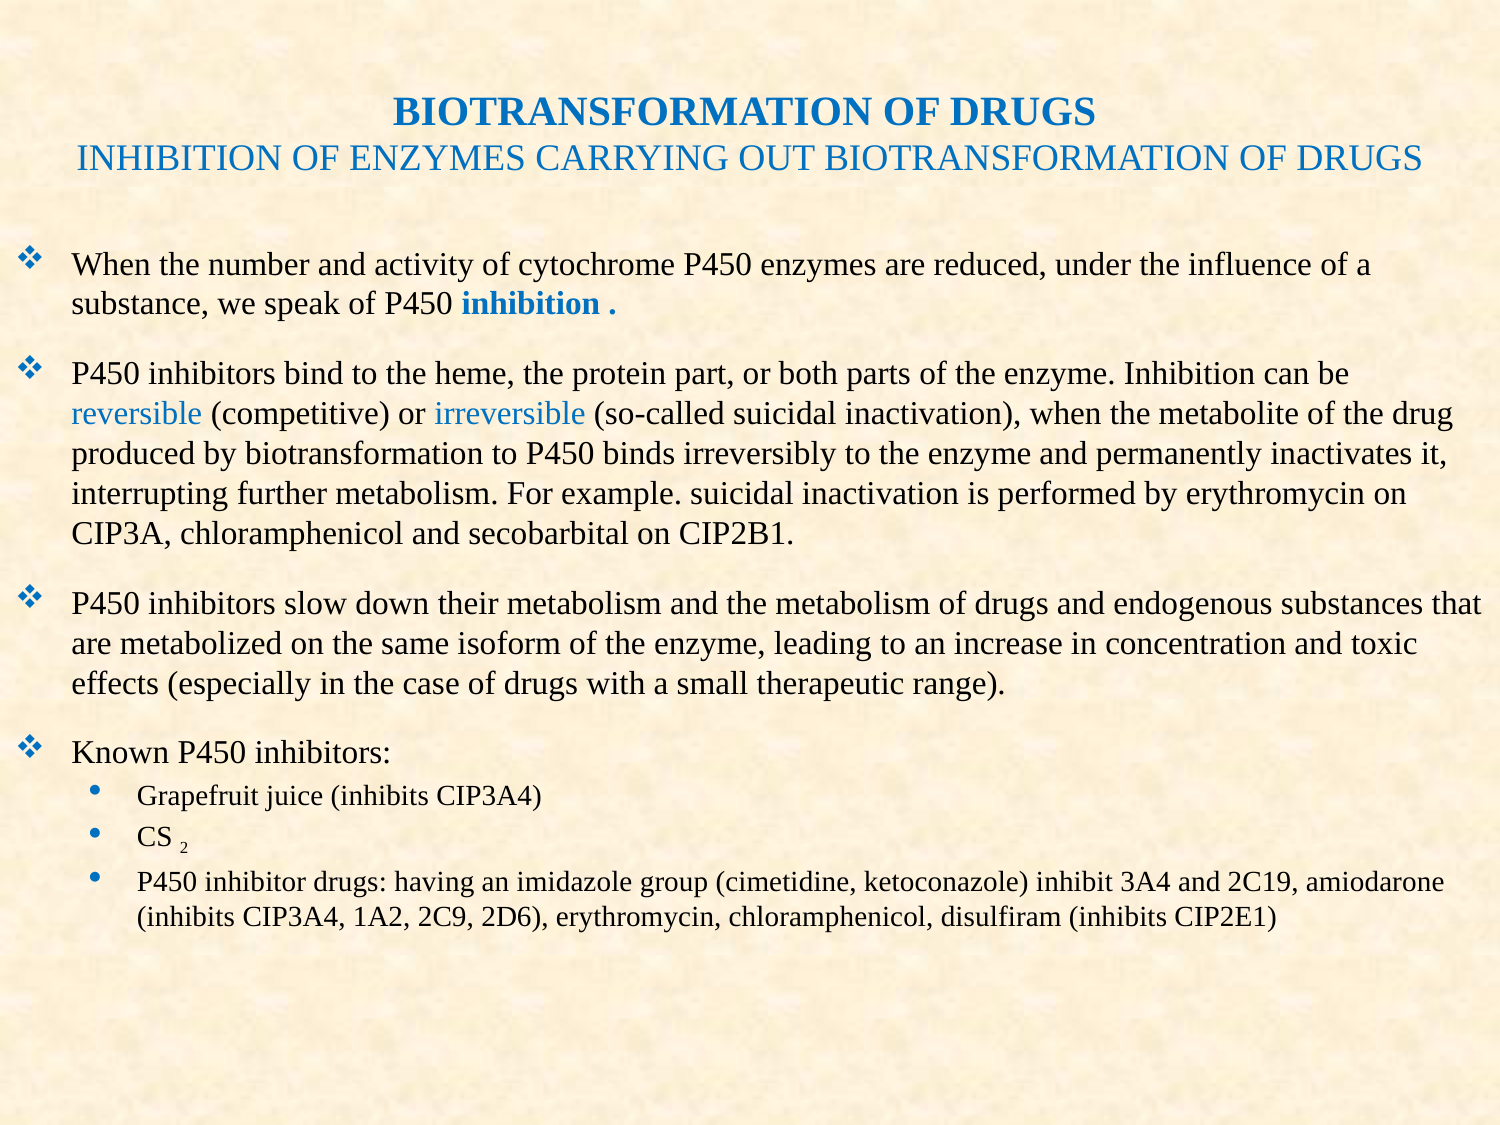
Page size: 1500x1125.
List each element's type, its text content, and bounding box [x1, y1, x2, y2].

title BIOTRANSFORMATION OF DRUGS INHIBITION OF ENZYMES CARRYING OUT BIOTRANSFORMATION OF DRUGS [0, 0, 1500, 187]
list When the number and activity of cytochrome P450 enzymes are reduced, under the influence of a substance, we speak of P450 inhibition . P450 inhibitors bind to the heme, the protein part, or both parts of the enzyme. Inhibition can be reversible (competitive) or irreversible (so-called suicidal inactivation), when the metabolite of the drug produced by biotransformation to P450 binds irreversibly to the enzyme and permanently inactivates it, interrupting further metabolism. For example. suicidal inactivation is performed by erythromycin on CIP3A, chloramphenicol and secobarbital on CIP2B1. P450 inhibitors slow down their metabolism and the metabolism of drugs and endogenous substances that are metabolized on the same isoform of the enzyme, leading to an increase in concentration and toxic effects (especially in the case of drugs with a small therapeutic range). Known P450 inhibitors: Grapefruit juice (inhibits CIP3A4) CS 2 P450 inhibitor drugs: having an imidazole group (cimetidine, ketoconazole) inhibit 3A4 and 2C19, amiodarone (inhibits CIP3A4, 1A2, 2C9, 2D6), erythromycin, chloramphenicol, disulfiram (inhibits CIP2E1) [0, 187, 1500, 1125]
